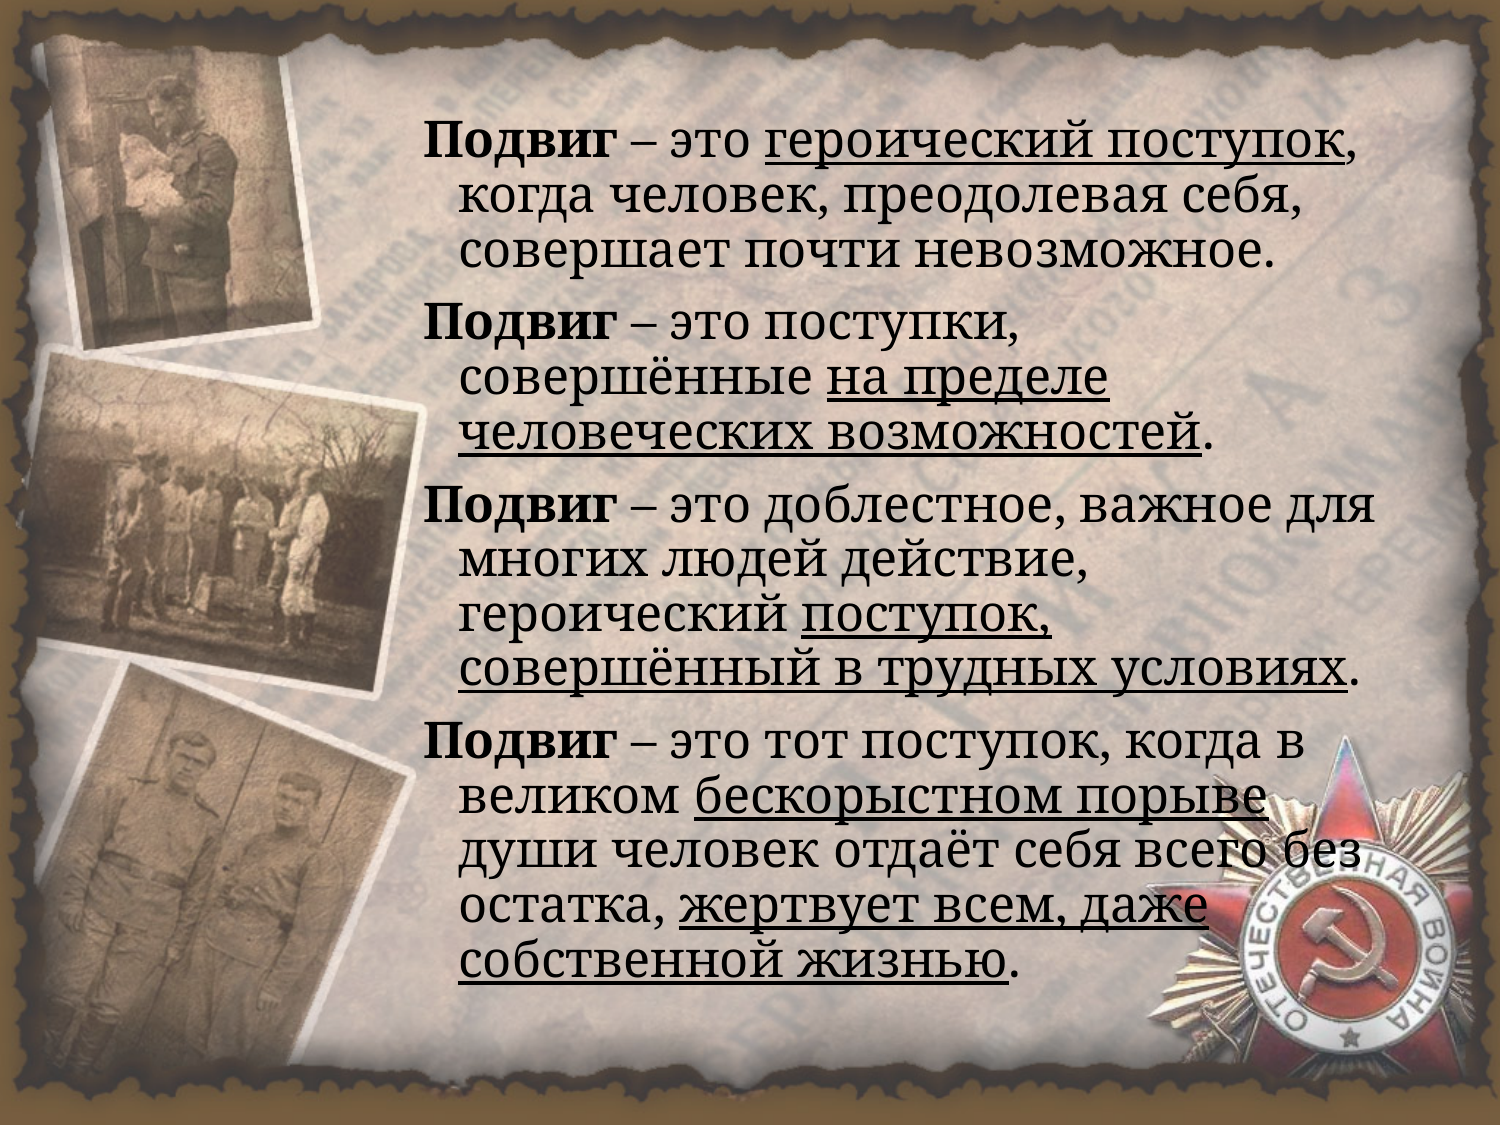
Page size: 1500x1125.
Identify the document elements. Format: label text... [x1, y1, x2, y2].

list Подвиг – это героический поступок, когда человек, преодолевая себя, совершает почти невозможное. Подвиг – это поступки, совершённые на пределе человеческих возможностей. Подвиг – это доблестное, важное для многих людей действие, героический поступок, совершённый в трудных условиях. Подвиг – это тот поступок, когда в великом бескорыстном порыве души человек отдаёт себя всего без остатка, жертвует всем, даже собственной жизнью. [408, 106, 1397, 1014]
